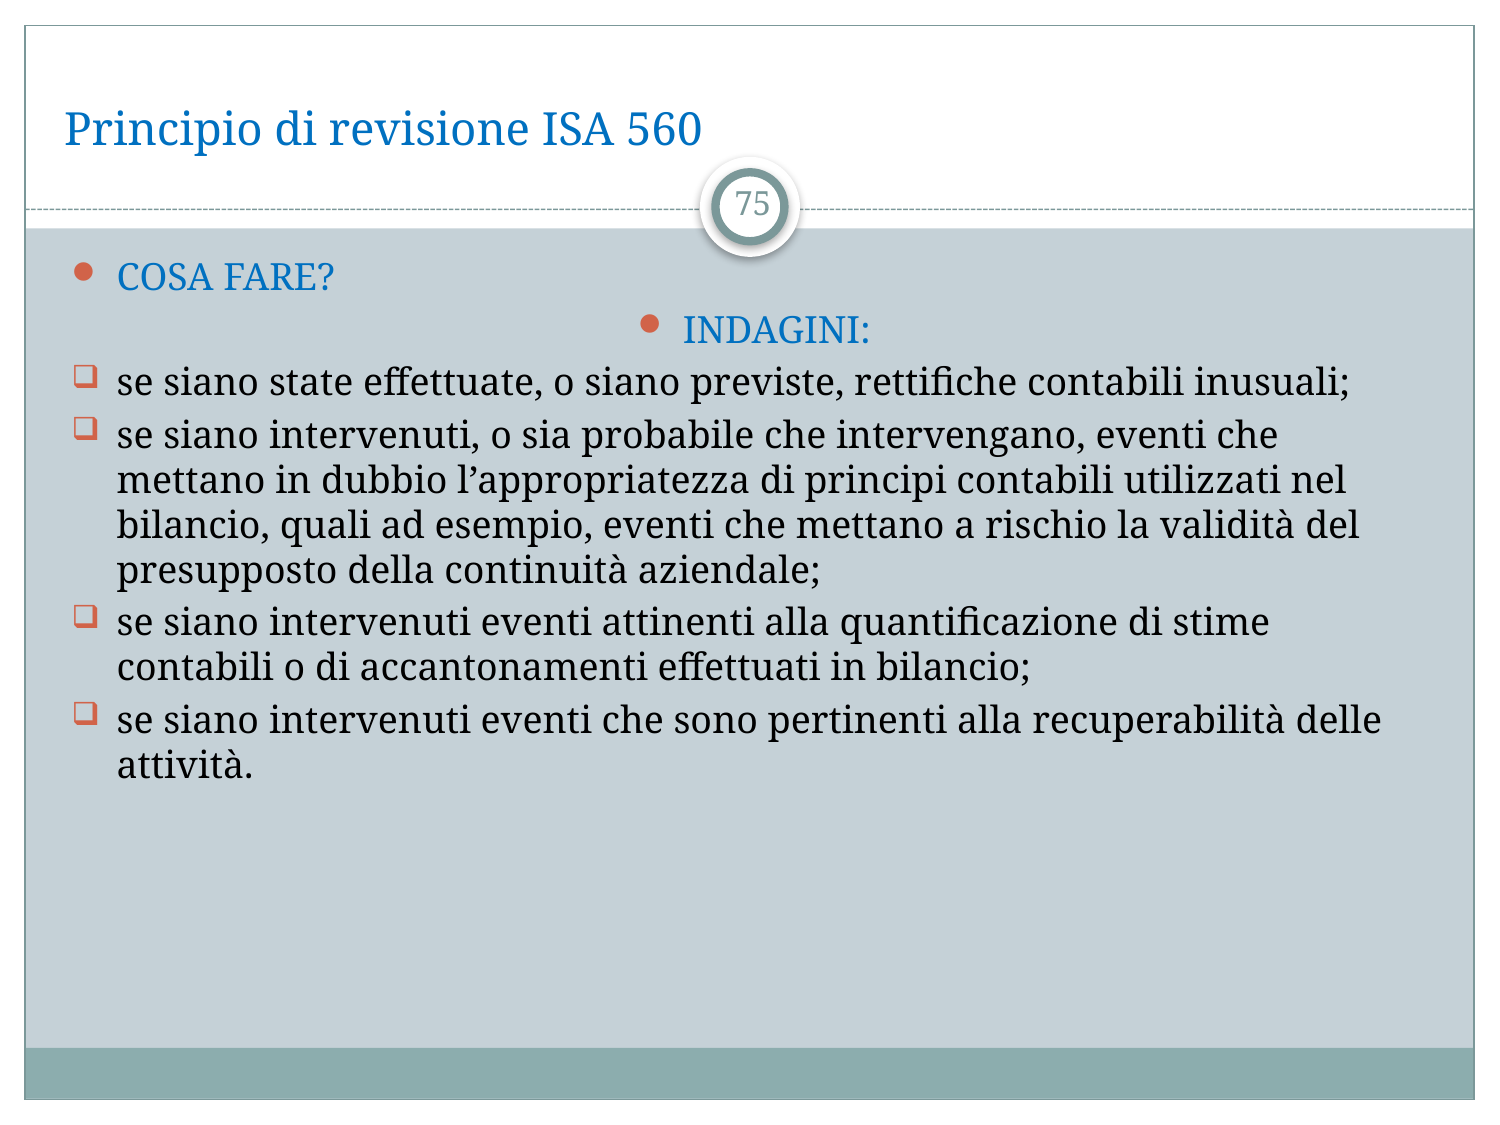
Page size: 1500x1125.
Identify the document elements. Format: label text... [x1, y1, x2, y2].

list COSA FARE? INDAGINI: se siano state effettuate, o siano previste, rettifiche contabili inusuali; se siano intervenuti, o sia probabile che intervengano, eventi che mettano in dubbio l’appropriatezza di principi contabili utilizzati nel bilancio, quali ad esempio, eventi che mettano a rischio la validità del presupposto della continuità aziendale; se siano intervenuti eventi attinenti alla quantificazione di stime contabili o di accantonamenti effettuati in bilancio; se siano intervenuti eventi che sono pertinenti alla recuperabilità delle attività. [56, 245, 1452, 996]
title Principio di revisione ISA 560 [49, 37, 1450, 162]
slide_number 75 [715, 168, 791, 241]
